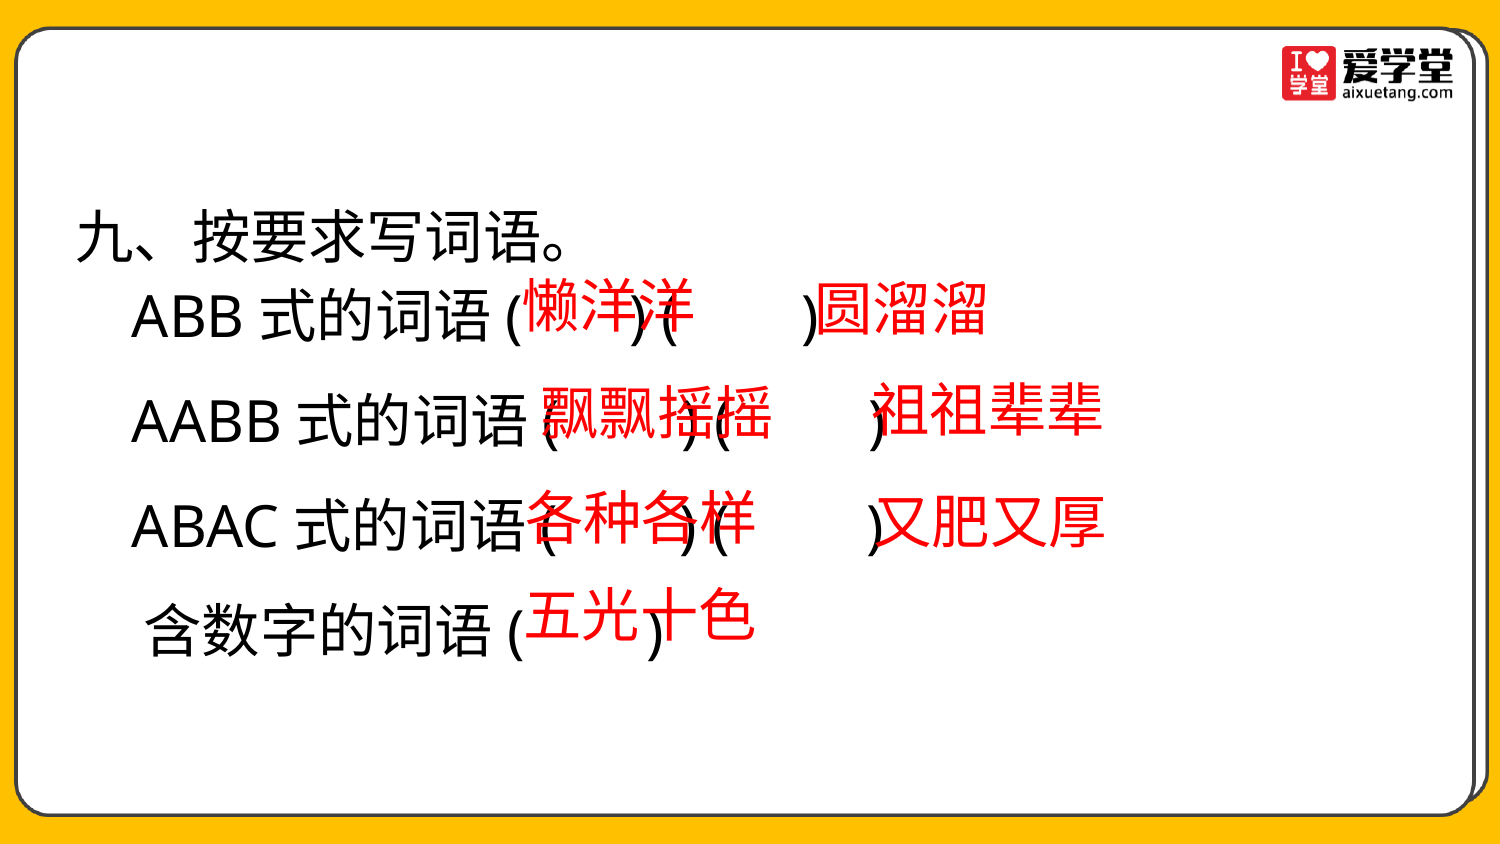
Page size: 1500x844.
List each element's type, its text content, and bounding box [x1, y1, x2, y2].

text_box 飘飘摇摇 [525, 368, 789, 454]
text_box 各种各样 [510, 473, 773, 559]
picture [0, 0, 1500, 844]
text_box 五光十色 [508, 570, 772, 656]
text_box 祖祖辈辈 [856, 365, 1120, 451]
text_box ABB式的词语( ) ( ) AABB式的词语( ) ( ) ABAC式的词语( ) ( ) 含数字的词语( ) [101, 237, 1500, 672]
text_box 懒洋洋 [506, 278, 712, 347]
text_box 圆溜溜 [799, 264, 1005, 350]
text_box 九、按要求写词语。 [33, 157, 747, 278]
text_box 又肥又厚 [858, 477, 1122, 563]
